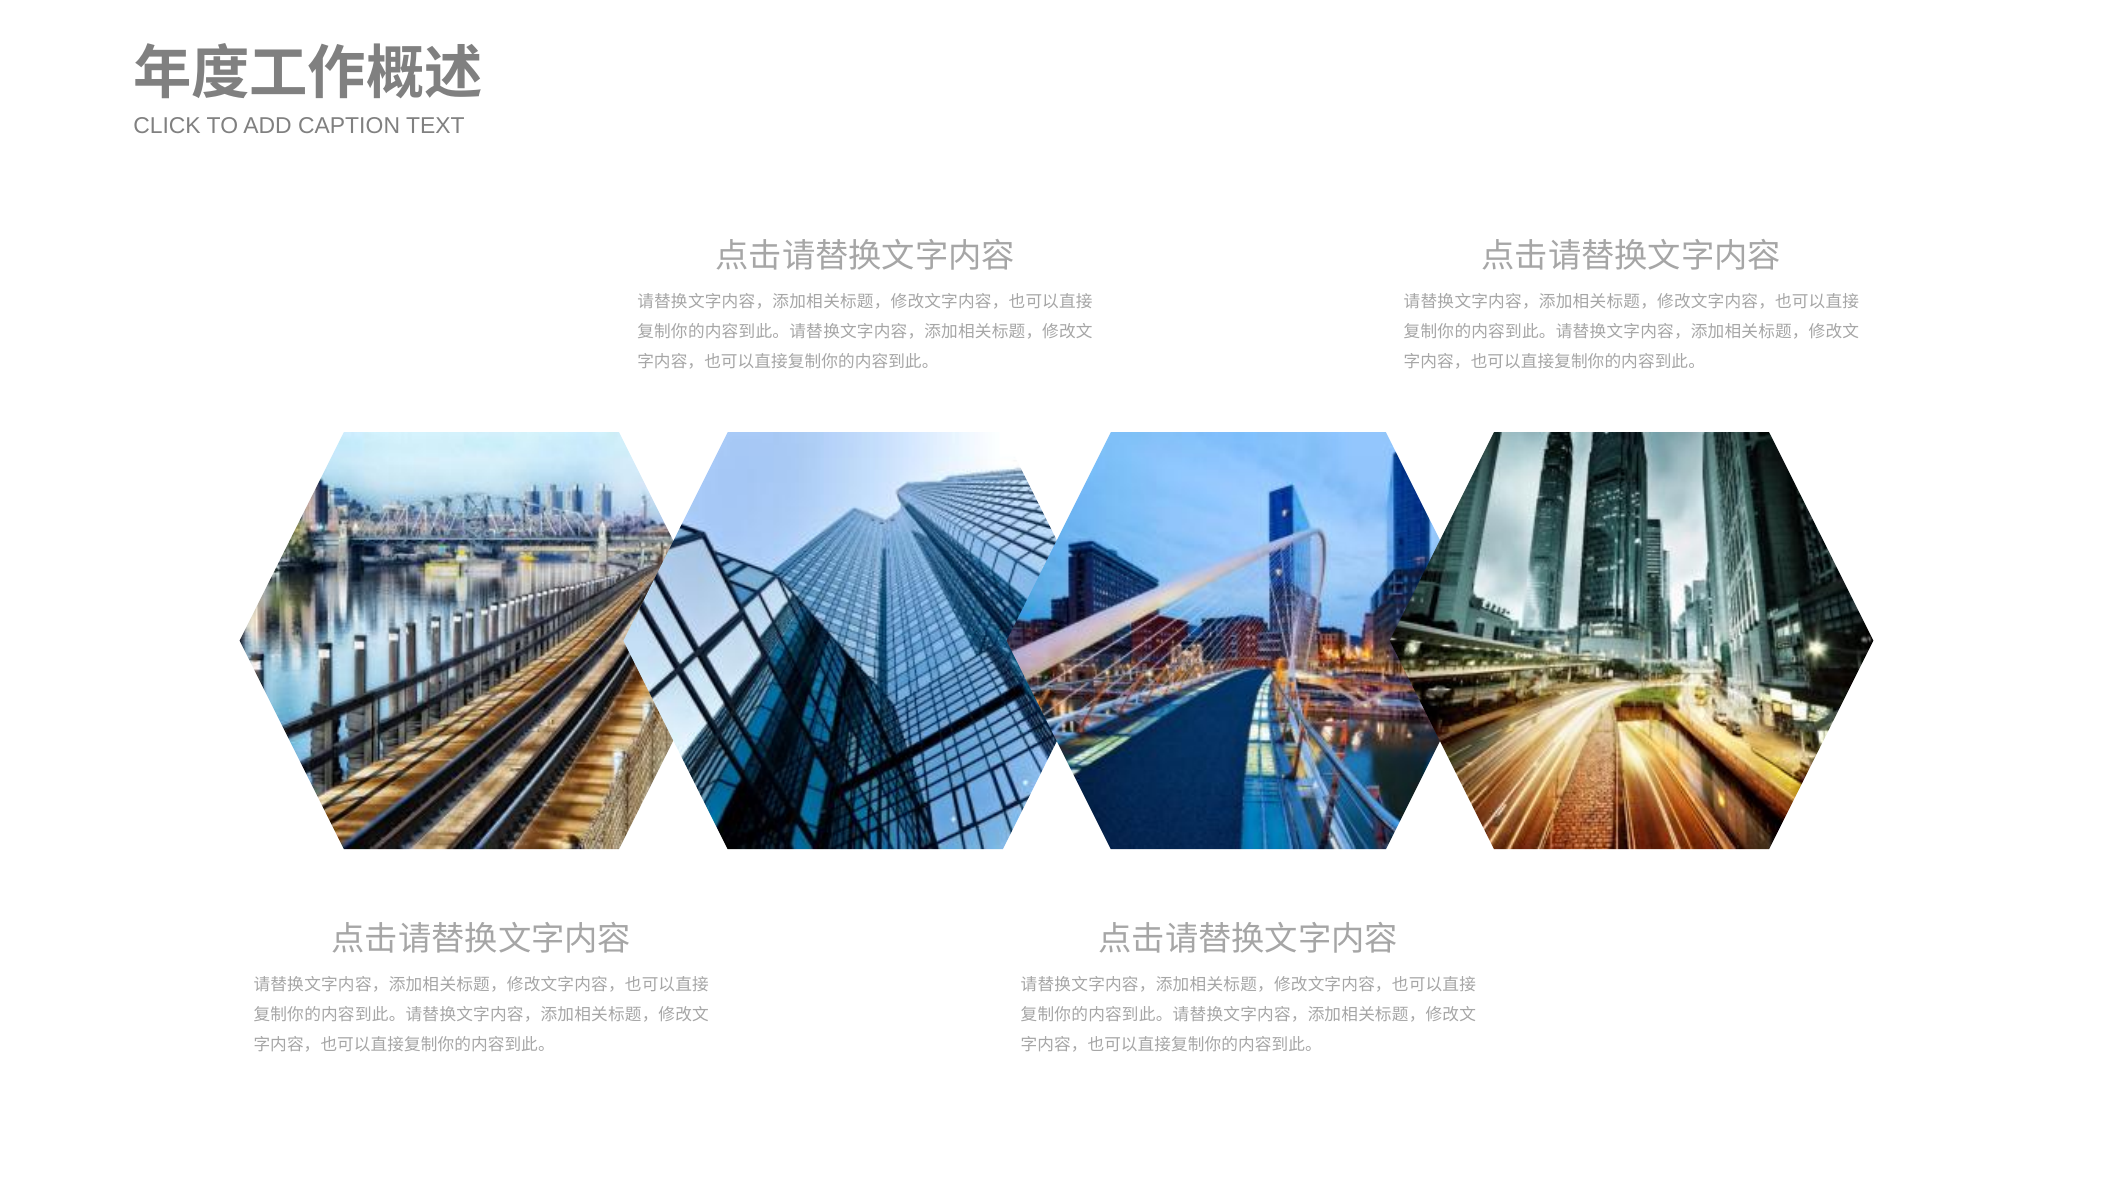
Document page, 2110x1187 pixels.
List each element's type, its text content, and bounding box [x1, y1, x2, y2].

text_box 年度工作概述 [133, 35, 513, 106]
text_box 请替换文字内容，添加相关标题，修改文字内容，也可以直接复制你的内容到此。请替换文字内容，添加相关标题，修改文字内容，也可以直接复制你的内容到此。 [637, 280, 1094, 371]
text_box 请替换文字内容，添加相关标题，修改文字内容，也可以直接复制你的内容到此。请替换文字内容，添加相关标题，修改文字内容，也可以直接复制你的内容到此。 [253, 963, 710, 1054]
text_box [238, 431, 673, 851]
text_box [1005, 431, 1440, 851]
text_box 点击请替换文字内容 [1481, 234, 1782, 275]
text_box 点击请替换文字内容 [331, 917, 632, 958]
text_box 点击请替换文字内容 [715, 234, 1015, 275]
text_box CLICK TO ADD CAPTION TEXT [133, 110, 513, 138]
text_box [1388, 431, 1875, 851]
text_box 点击请替换文字内容 [1098, 917, 1399, 958]
text_box 请替换文字内容，添加相关标题，修改文字内容，也可以直接复制你的内容到此。请替换文字内容，添加相关标题，修改文字内容，也可以直接复制你的内容到此。 [1020, 963, 1477, 1054]
text_box 请替换文字内容，添加相关标题，修改文字内容，也可以直接复制你的内容到此。请替换文字内容，添加相关标题，修改文字内容，也可以直接复制你的内容到此。 [1403, 280, 1860, 371]
text_box [622, 431, 1057, 851]
